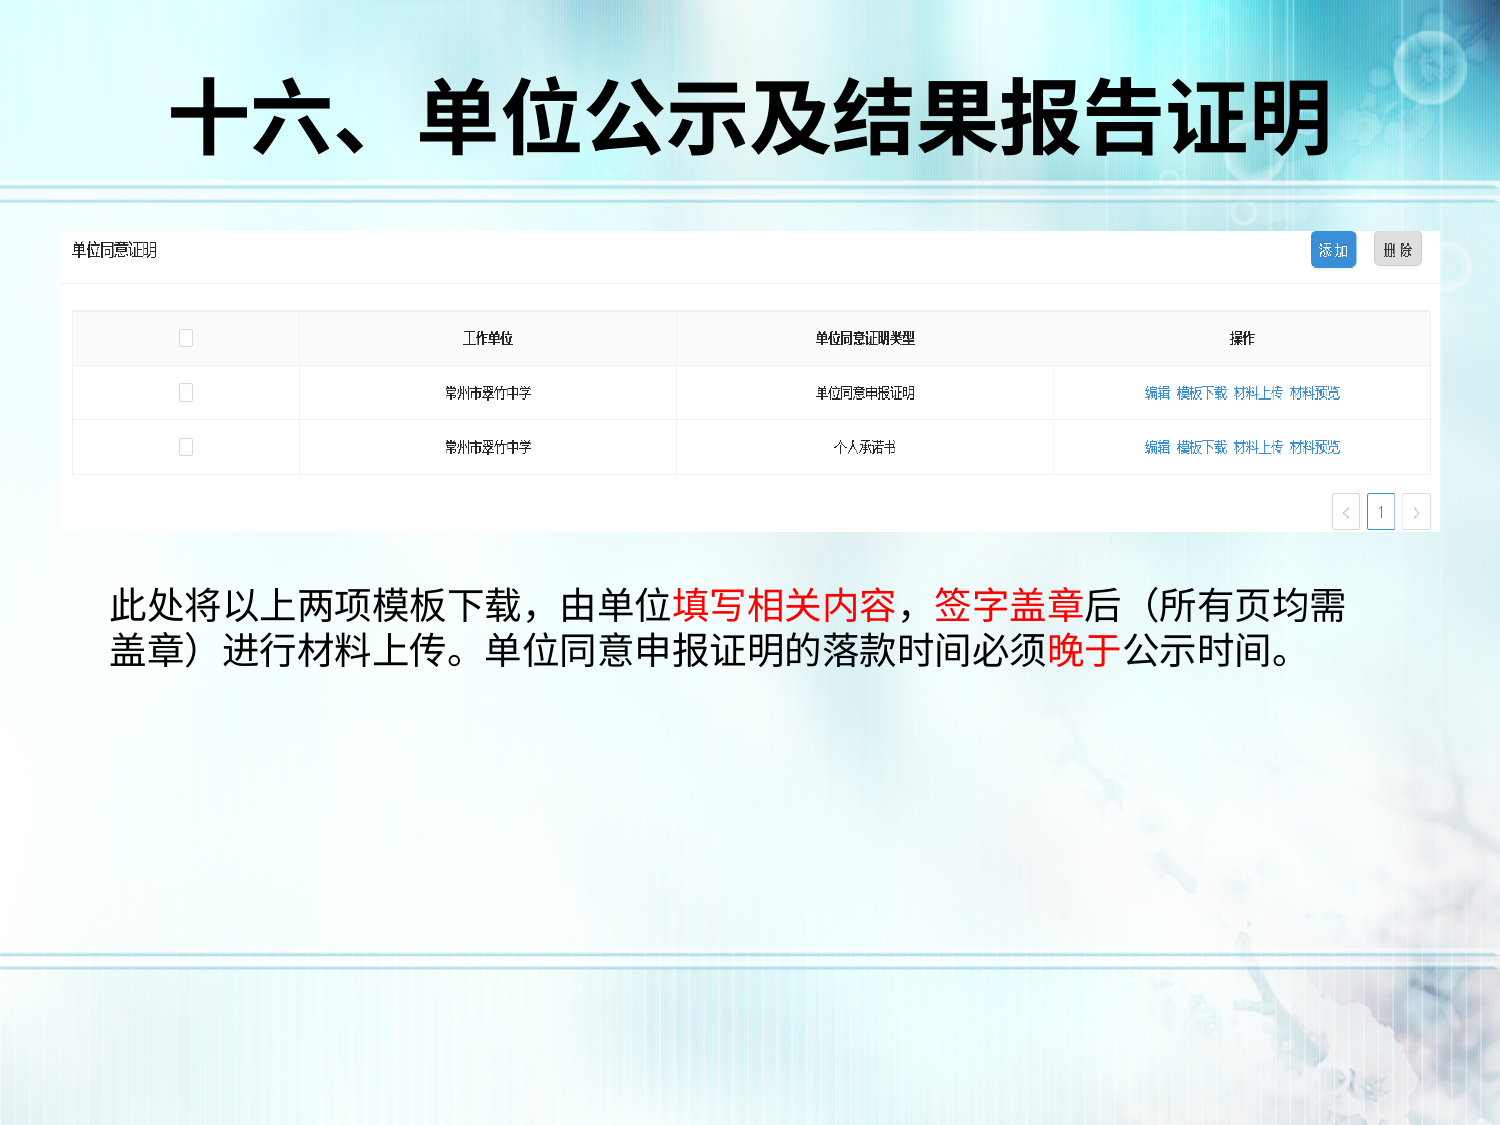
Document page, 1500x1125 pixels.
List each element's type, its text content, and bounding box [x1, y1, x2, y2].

picture [0, 0, 1500, 1125]
text_box 此处将以上两项模板下载，由单位填写相关内容，签字盖章后（所有页均需盖章）进行材料上传。单位同意申报证明的落款时间必须晚于公示时间。 [94, 574, 1391, 680]
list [60, 231, 1440, 532]
title 十六、单位公示及结果报告证明 [74, 45, 1426, 185]
